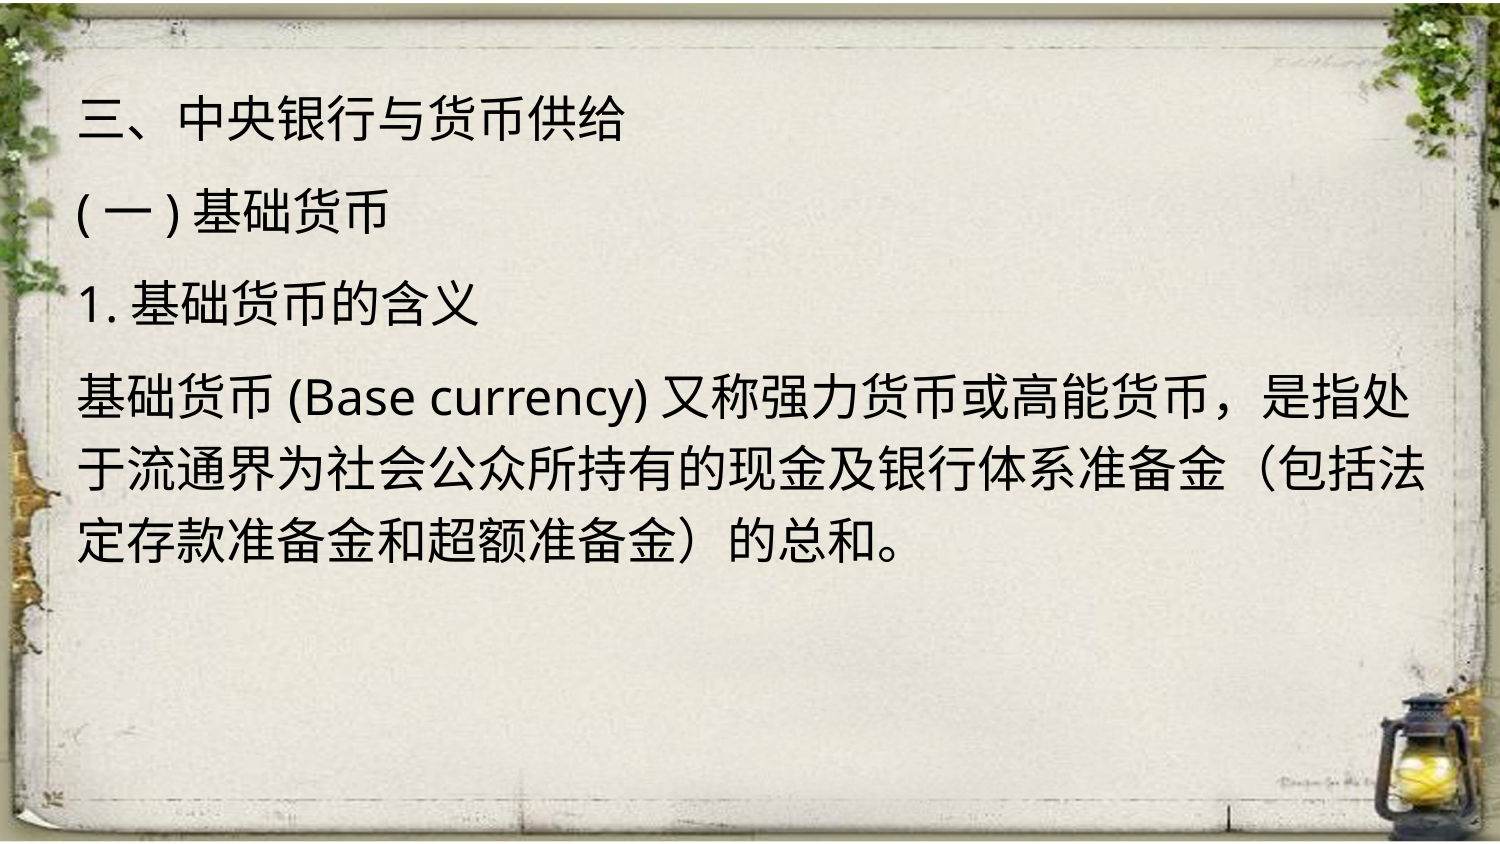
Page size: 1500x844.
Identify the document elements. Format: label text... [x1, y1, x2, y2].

picture [0, 0, 1500, 844]
list 三、中央银行与货币供给 (一)基础货币 1.基础货币的含义 基础货币(Base currency)又称强力货币或高能货币，是指处于流通界为社会公众所持有的现金及银行体系准备金（包括法定存款准备金和超额准备金）的总和。 [61, 67, 1445, 800]
